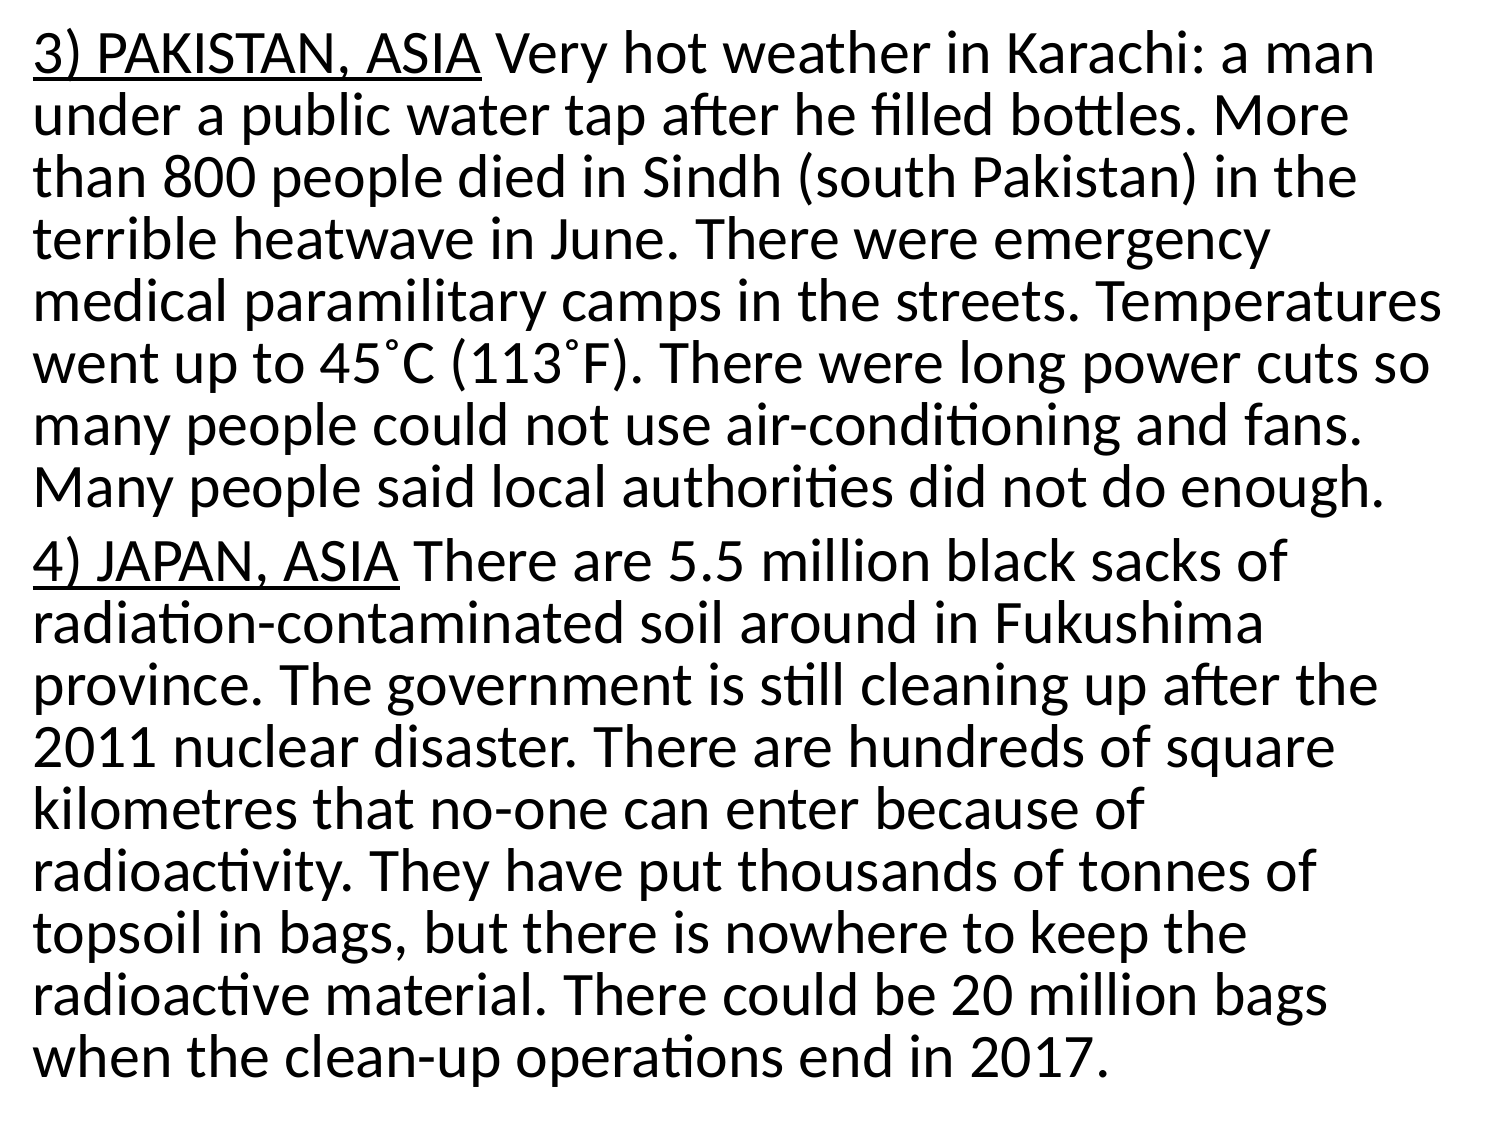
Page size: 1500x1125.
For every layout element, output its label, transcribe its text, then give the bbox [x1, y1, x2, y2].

list 3) PAKISTAN, ASIA Very hot weather in Karachi: a man under a public water tap after he filled bottles. More than 800 people died in Sindh (south Pakistan) in the terrible heatwave in June. There were emergency medical paramilitary camps in the streets. Temperatures went up to 45˚C (113˚F). There were long power cuts so many people could not use air-conditioning and fans. Many people said local authorities did not do enough. 4) JAPAN, ASIA There are 5.5 million black sacks of radiation-contaminated soil around in Fukushima province. The government is still cleaning up after the 2011 nuclear disaster. There are hundreds of square kilometres that no-one can enter because of radioactivity. They have put thousands of tonnes of topsoil in bags, but there is nowhere to keep the radioactive material. There could be 20 million bags when the clean-up operations end in 2017. [17, 19, 1483, 1106]
